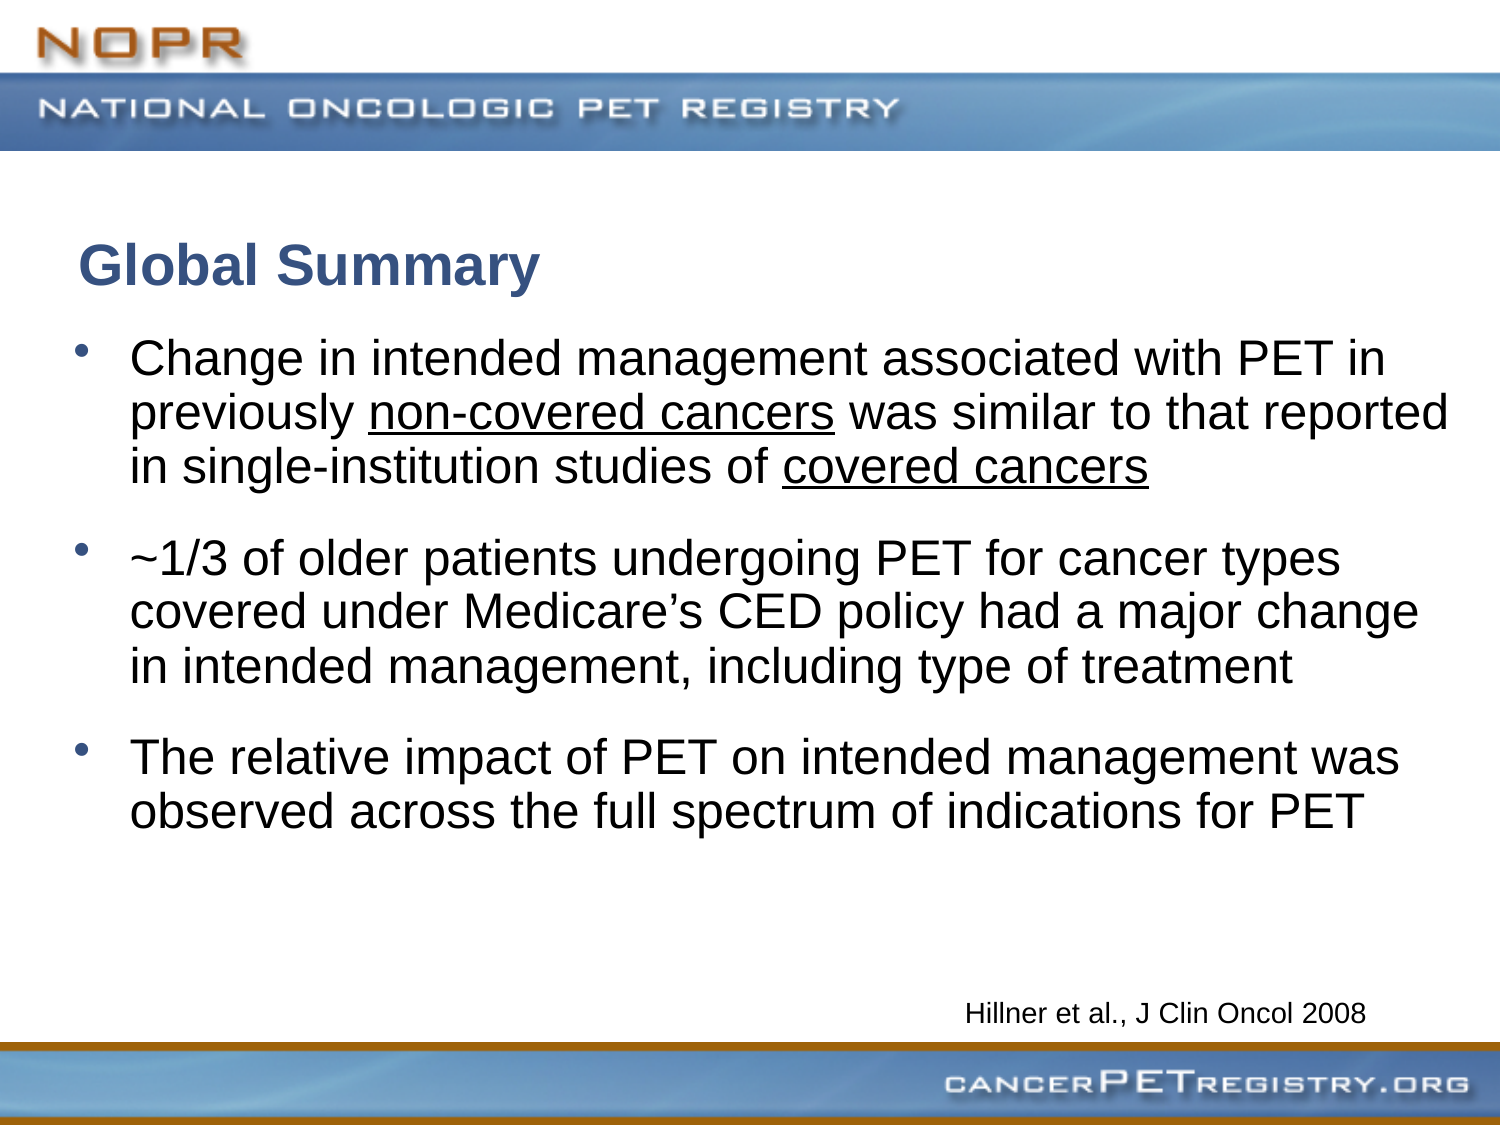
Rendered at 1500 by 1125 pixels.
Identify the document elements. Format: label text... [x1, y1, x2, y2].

picture [0, 1042, 1500, 1125]
text_box Hillner et al., J Clin Oncol 2008 [949, 986, 1488, 1037]
picture [0, 24, 1500, 151]
title Global Summary [63, 212, 1285, 313]
list Change in intended management associated with PET in previously non-covered cancers was similar to that reported in single-institution studies of covered cancers ~1/3 of older patients undergoing PET for cancer types covered under Medicare’s CED policy had a major change in intended management, including type of treatment The relative impact of PET on intended management was observed across the full spectrum of indications for PET [58, 324, 1476, 938]
